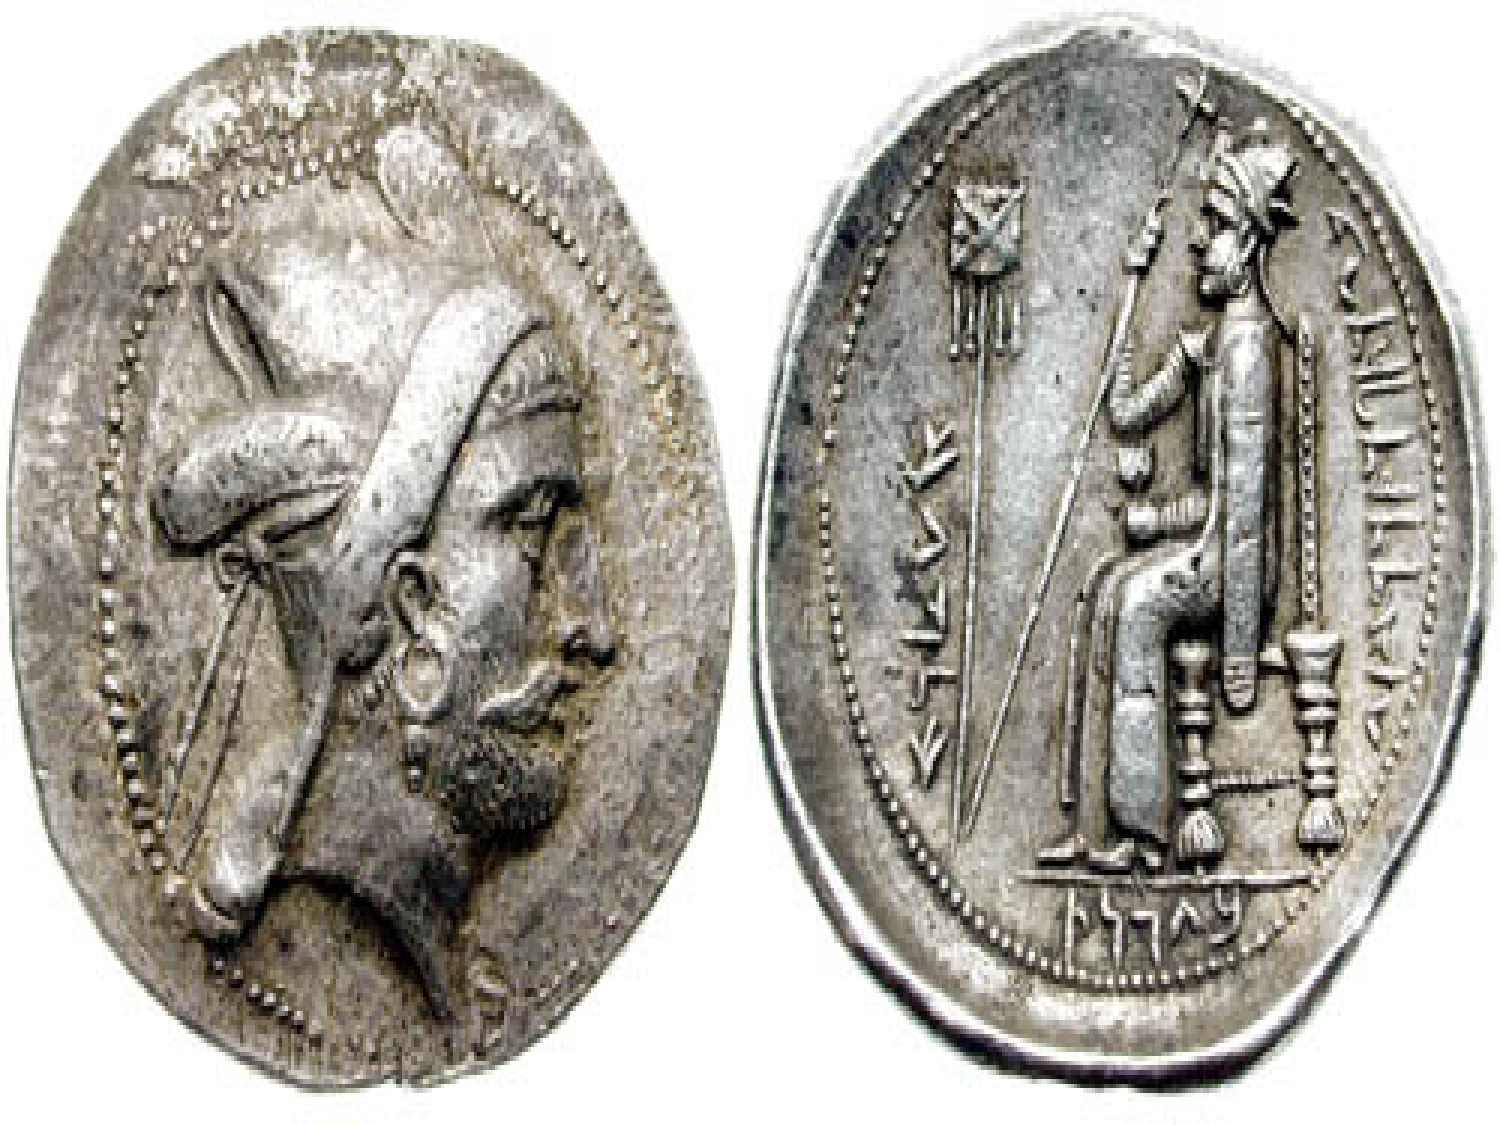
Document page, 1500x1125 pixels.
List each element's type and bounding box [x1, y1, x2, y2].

list [0, 0, 1500, 1125]
